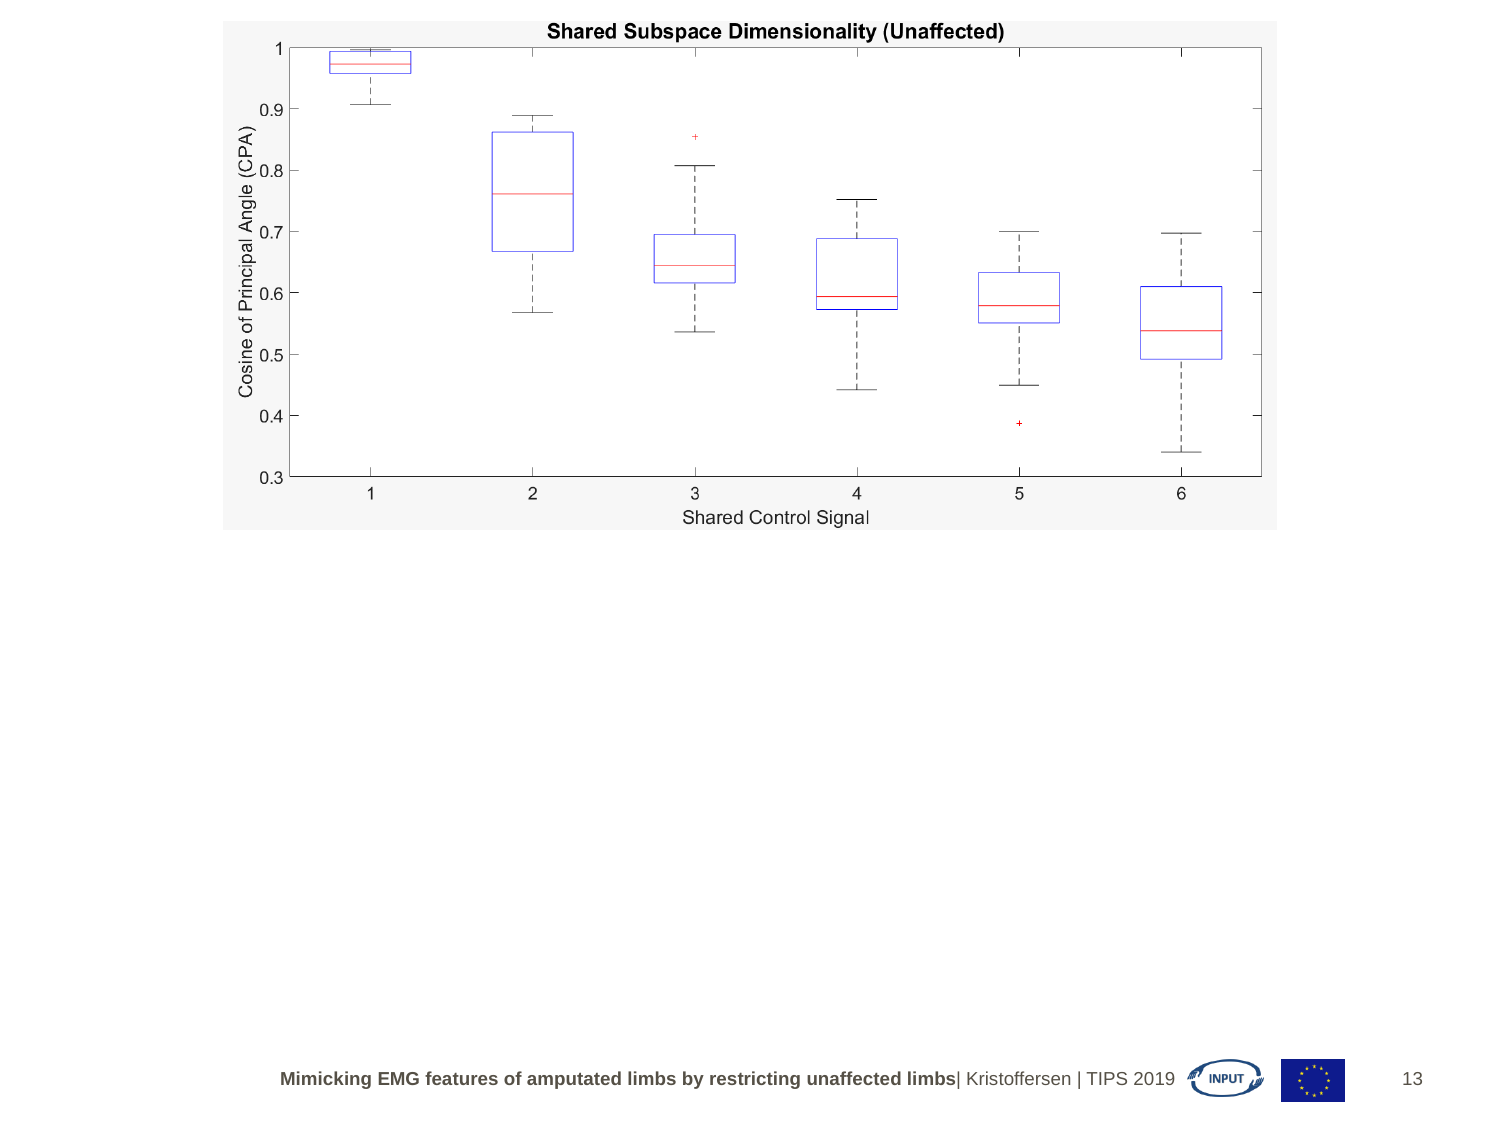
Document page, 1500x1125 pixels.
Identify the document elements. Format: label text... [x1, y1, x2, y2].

picture [1281, 1059, 1345, 1102]
picture [1187, 1059, 1264, 1097]
picture [223, 21, 1277, 530]
footer Mimicking EMG features of amputated limbs by restricting unaffected limbs| Kristoffersen | TIPS 2019 [76, 1061, 1176, 1094]
slide_number 13 [1370, 1061, 1424, 1094]
